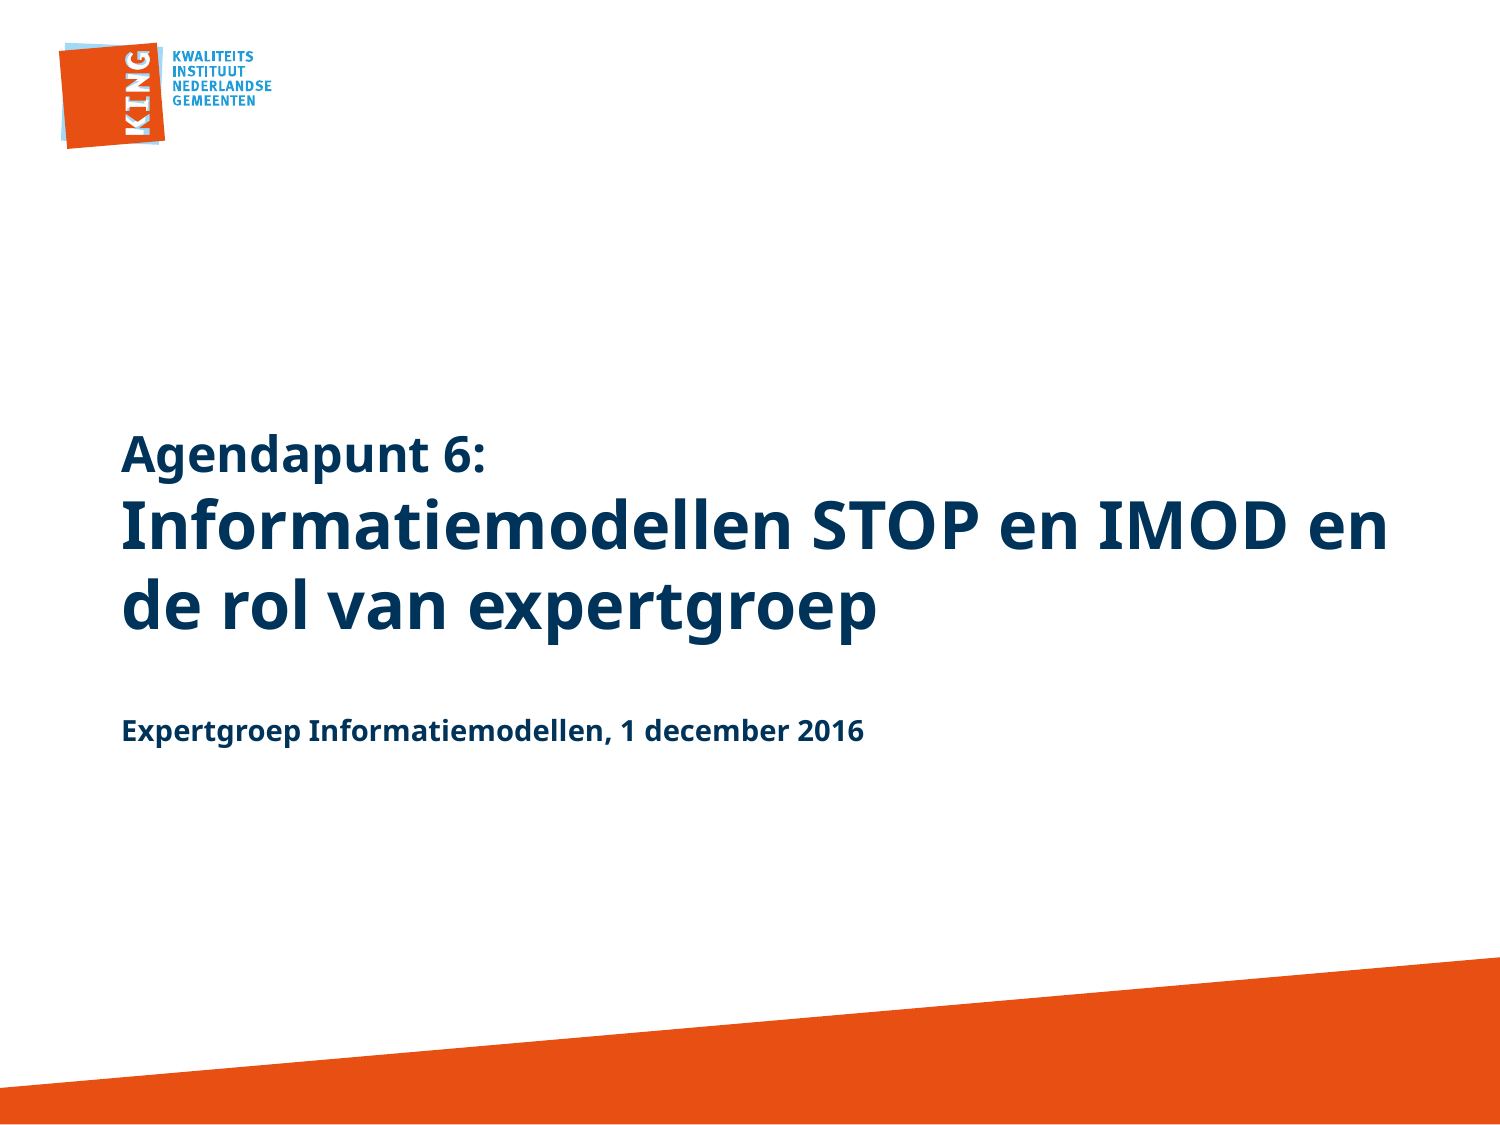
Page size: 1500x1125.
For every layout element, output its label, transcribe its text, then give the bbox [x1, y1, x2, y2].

title Agendapunt 6: Informatiemodellen STOP en IMOD en de rol van expertgroep Expertgroep Informatiemodellen, 1 december 2016 [106, 374, 1500, 616]
